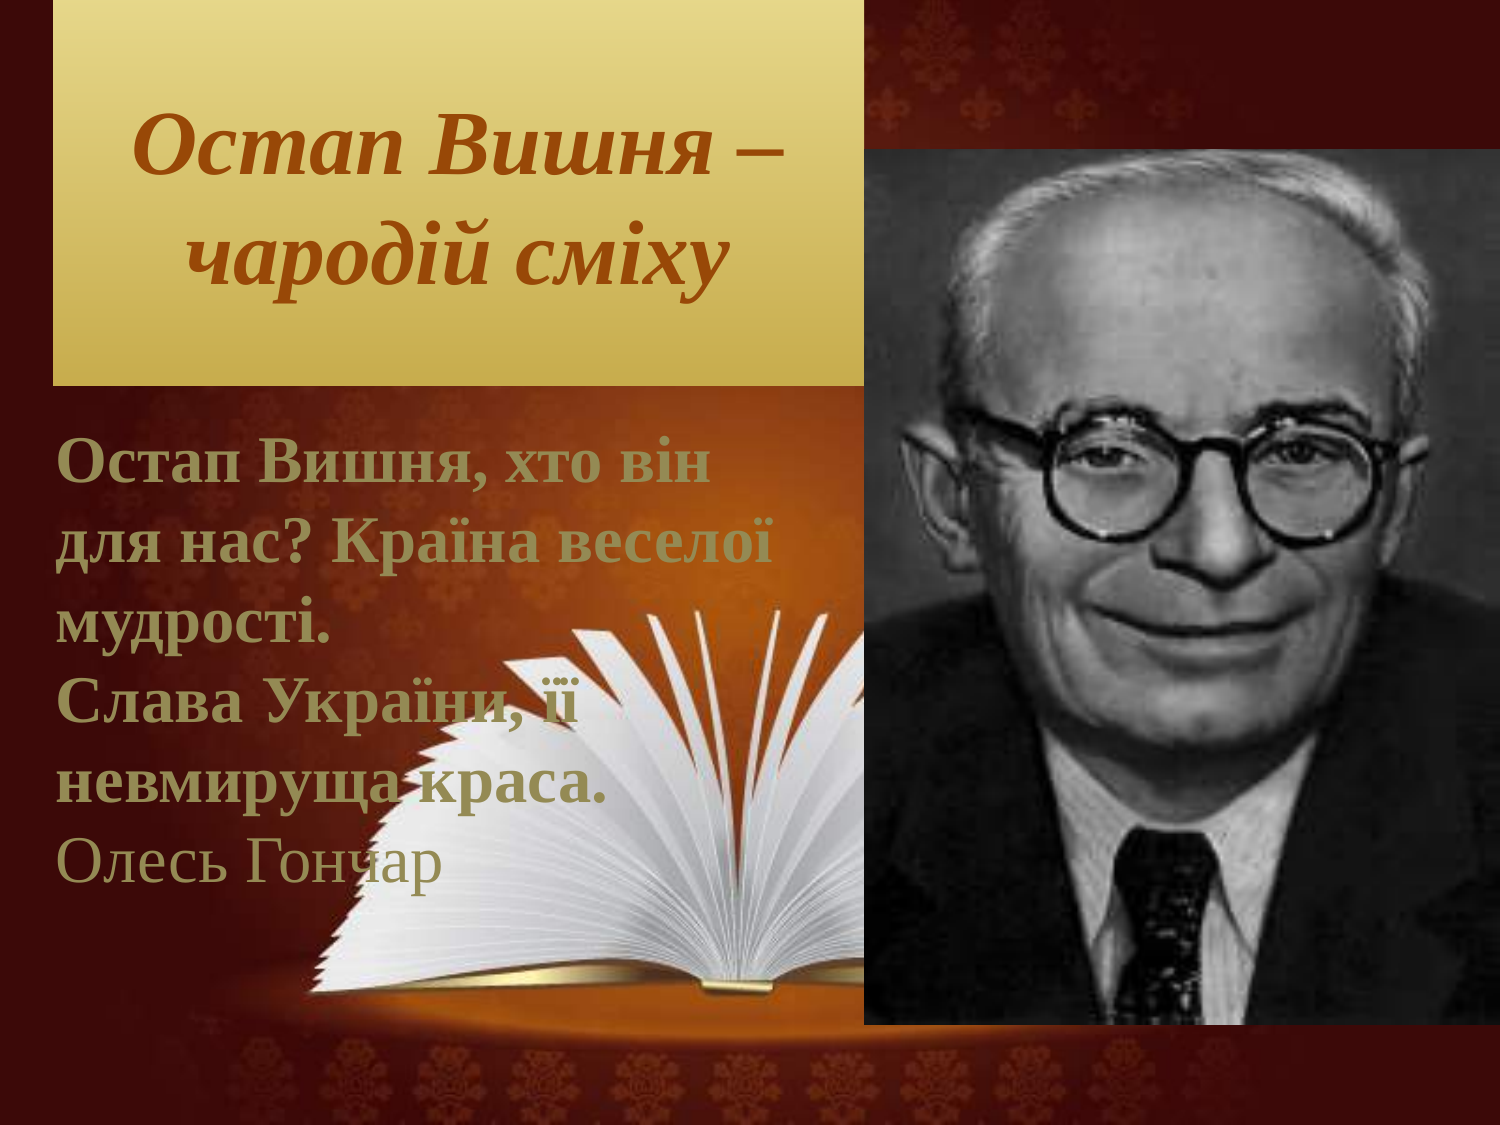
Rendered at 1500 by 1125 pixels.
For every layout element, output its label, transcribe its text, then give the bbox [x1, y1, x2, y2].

picture [0, 0, 1500, 1125]
text_box Остап Вишня, хто він для нас? Країна веселої мудрості. Слава України, її невмируща краса. Олесь Гончар [41, 408, 845, 1125]
title Остап Вишня – чародій сміху [52, 0, 865, 386]
